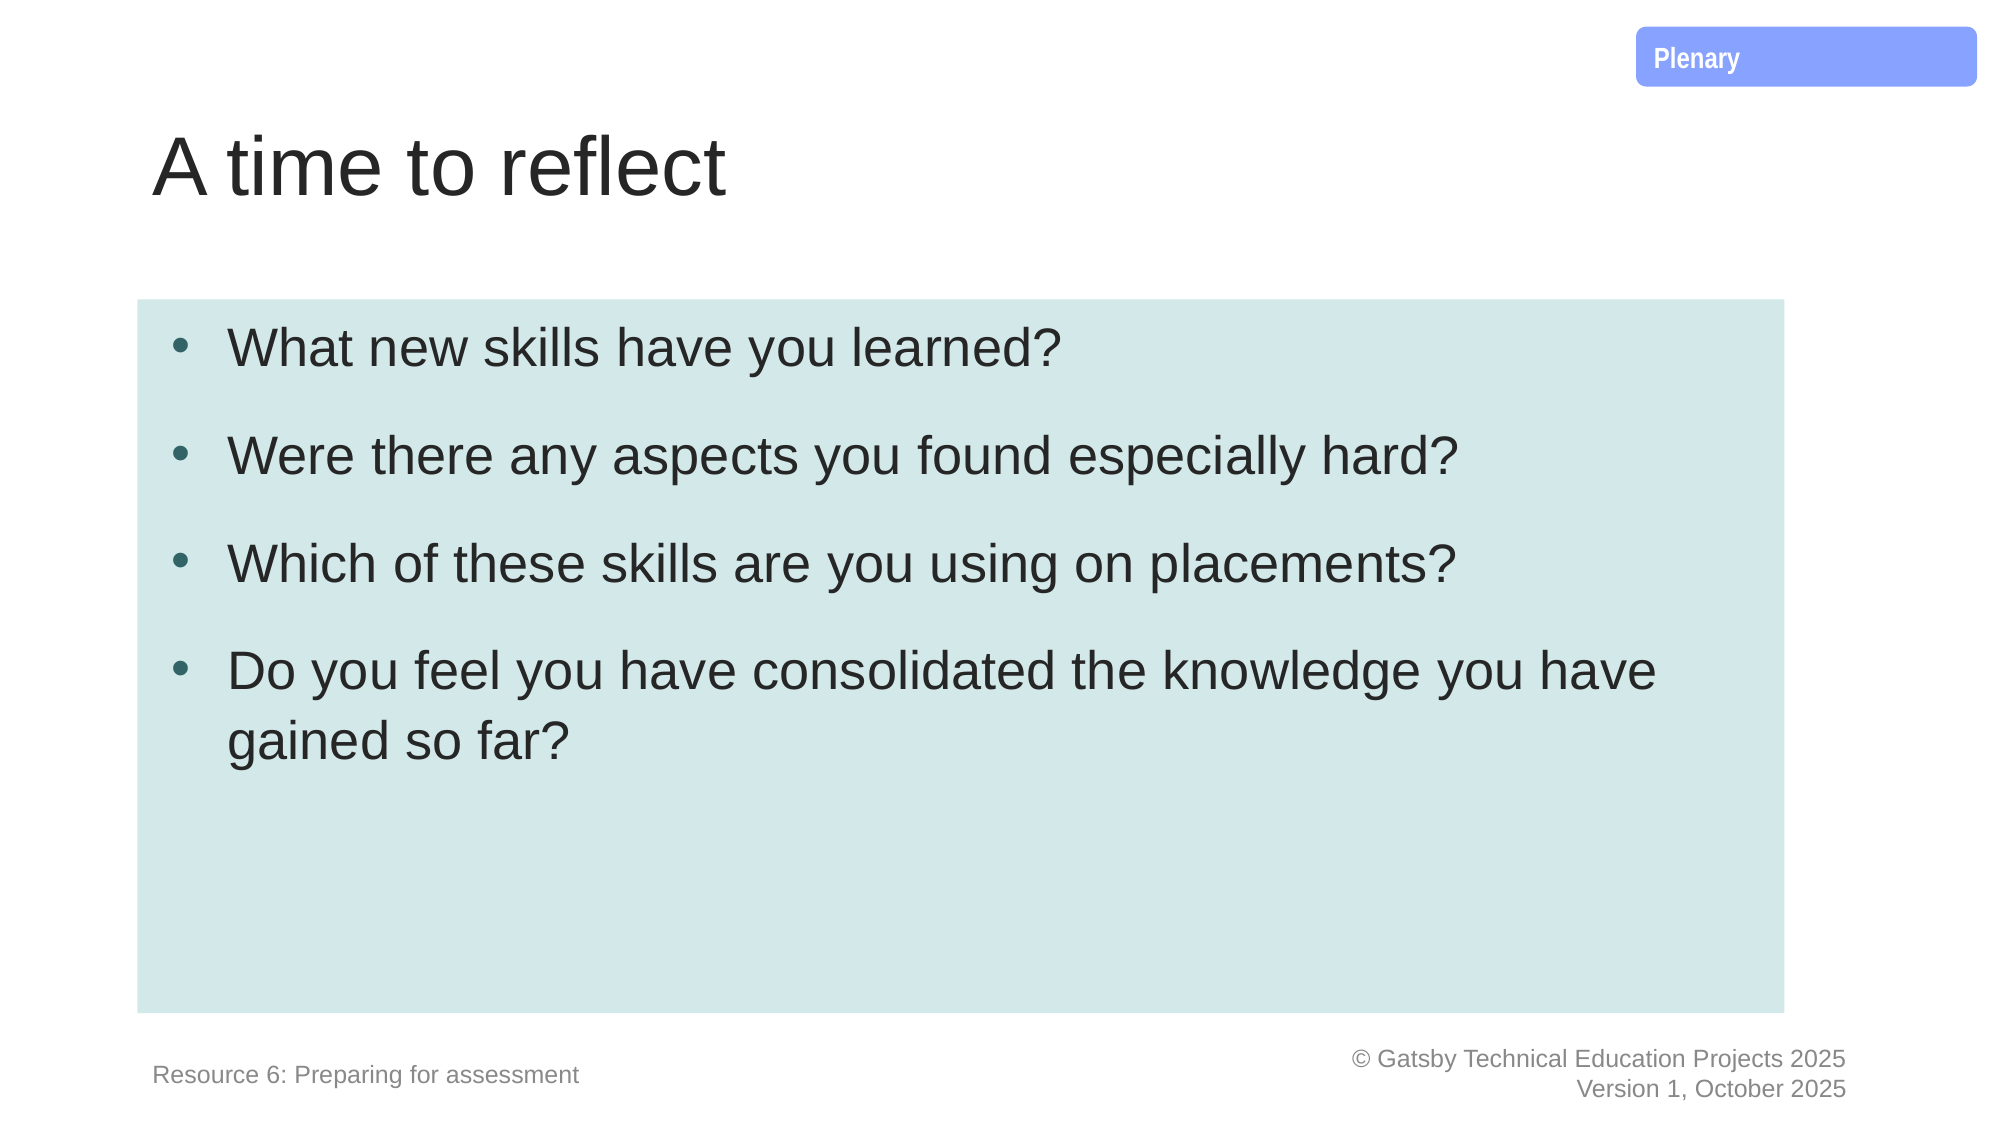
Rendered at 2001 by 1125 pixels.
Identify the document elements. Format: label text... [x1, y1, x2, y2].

title A time to reflect [137, 59, 1863, 278]
list What new skills have you learned? Were there any aspects you found especially hard? Which of these skills are you using on placements? Do you feel you have consolidated the knowledge you have gained so far? [137, 299, 1785, 1014]
list Resource 6: Preparing for assessment [137, 1042, 829, 1103]
text_box Plenary [1636, 26, 1978, 87]
